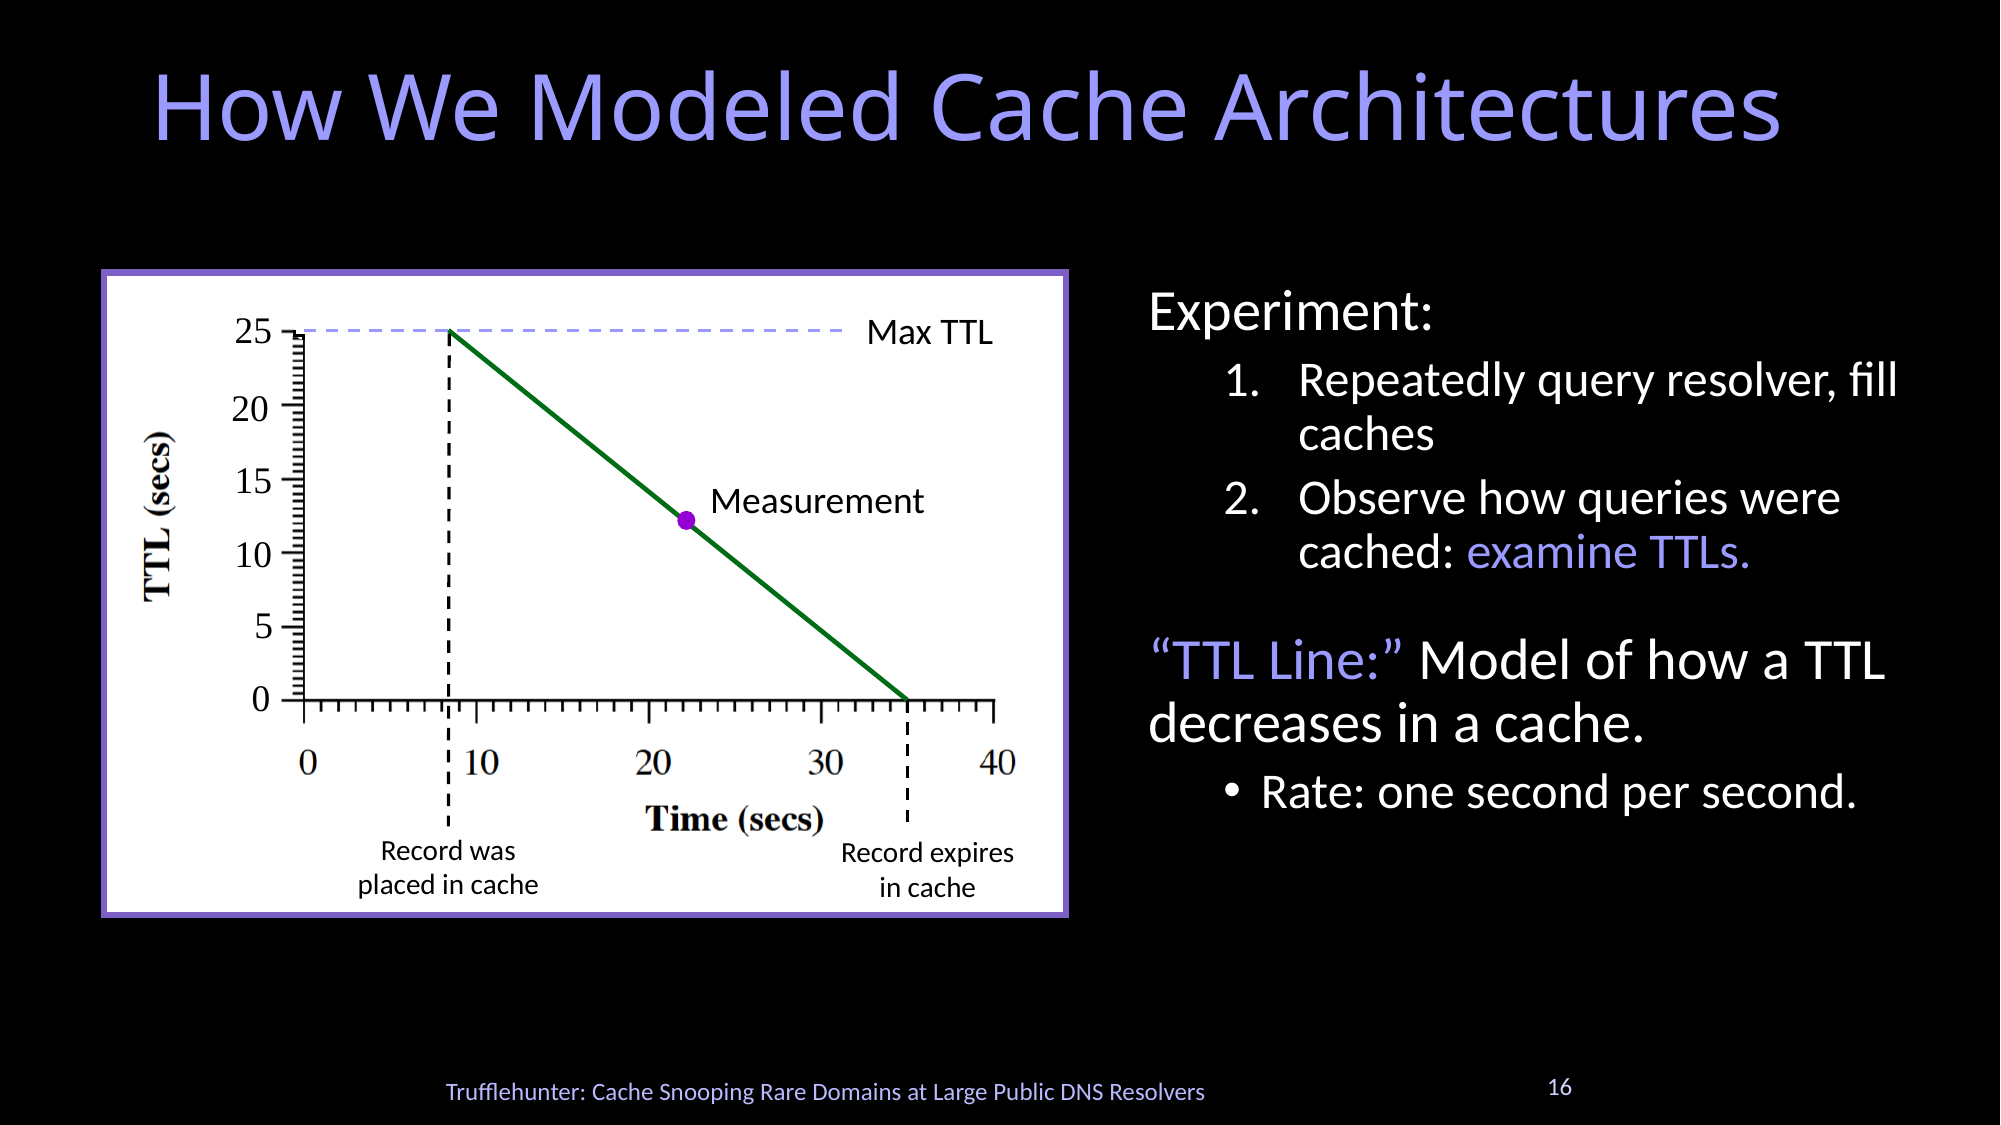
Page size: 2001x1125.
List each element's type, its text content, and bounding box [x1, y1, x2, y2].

footer Trufflehunter: Cache Snooping Rare Domains at Large Public DNS Resolvers [412, 1060, 1240, 1121]
list Experiment: Repeatedly query resolver, fill caches Observe how queries were cached: examine TTLs. “TTL Line:” Model of how a TTL decreases in a cache. Rate: one second per second. [1133, 272, 2000, 962]
title How We Modeled Cache Architectures [134, 2, 1860, 220]
text_box [103, 271, 1067, 916]
slide_number 16 [1137, 1055, 1588, 1116]
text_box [116, 281, 1052, 912]
